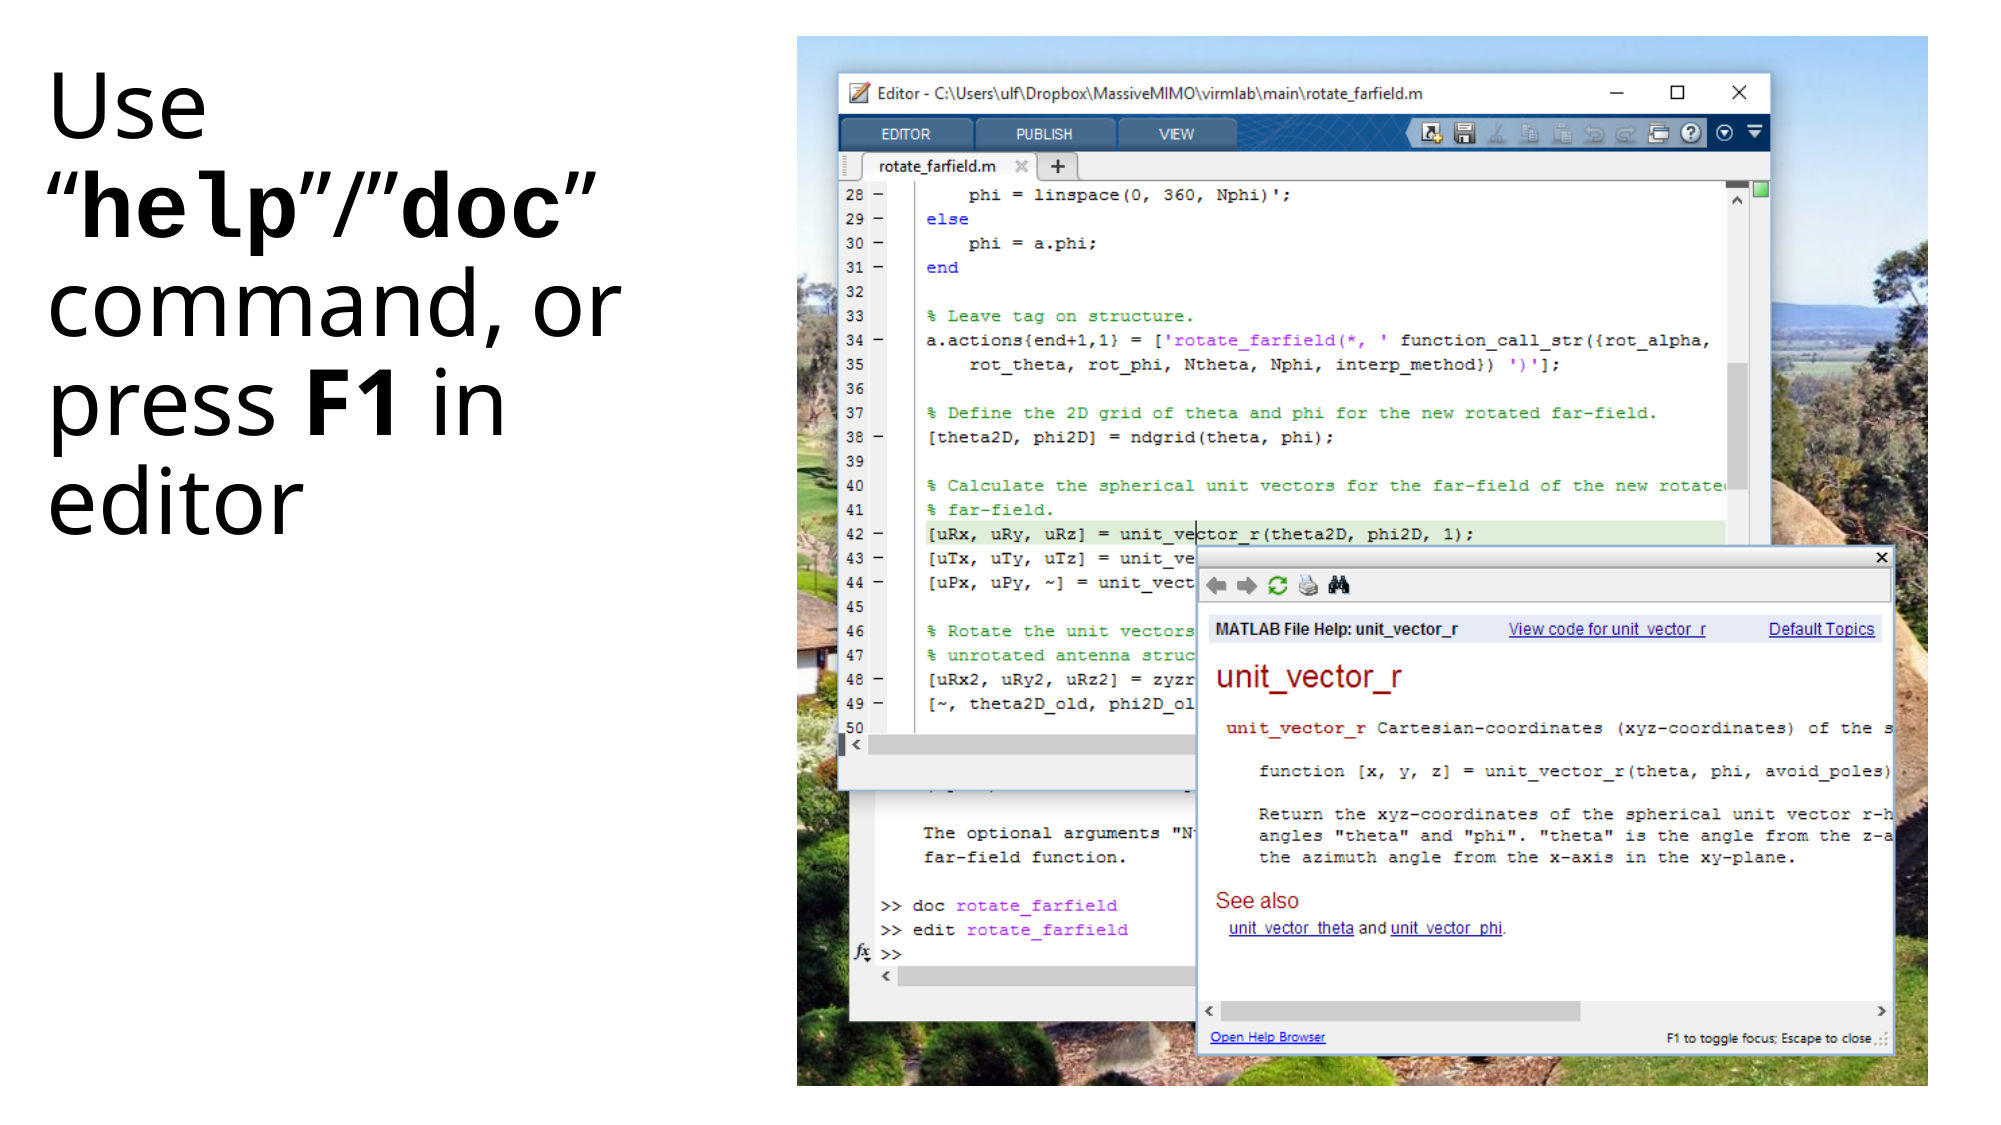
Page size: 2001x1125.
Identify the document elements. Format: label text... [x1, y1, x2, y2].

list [797, 36, 1928, 1086]
title Use “help”/”doc” command, or press F1 in editor [31, 59, 746, 555]
